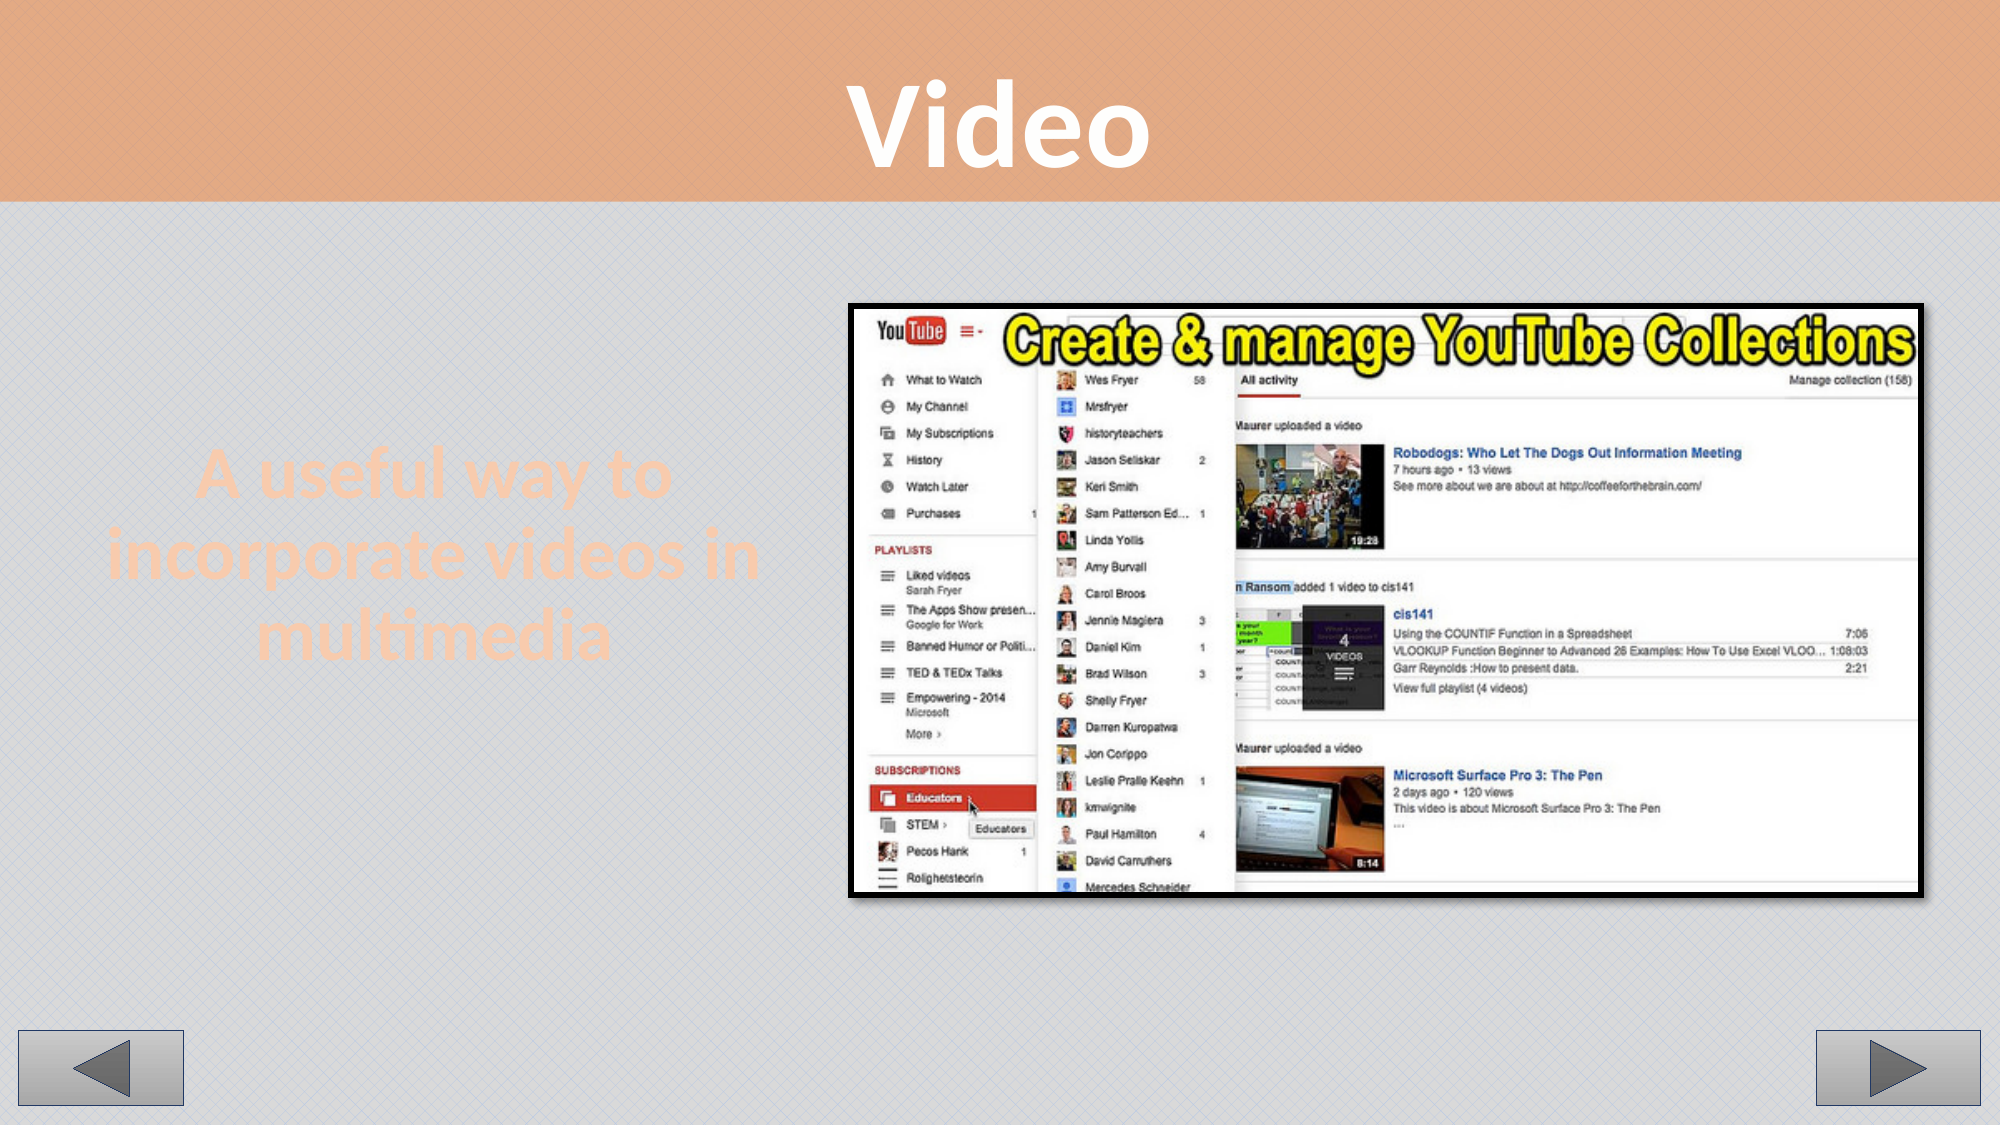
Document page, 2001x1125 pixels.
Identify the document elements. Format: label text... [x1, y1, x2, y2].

subtitle A useful way to incorporate videos in multimedia [82, 426, 788, 699]
text_box Video [0, 0, 2000, 202]
text_box [18, 1030, 184, 1106]
text_box [1816, 1030, 1981, 1106]
picture [854, 308, 1918, 893]
